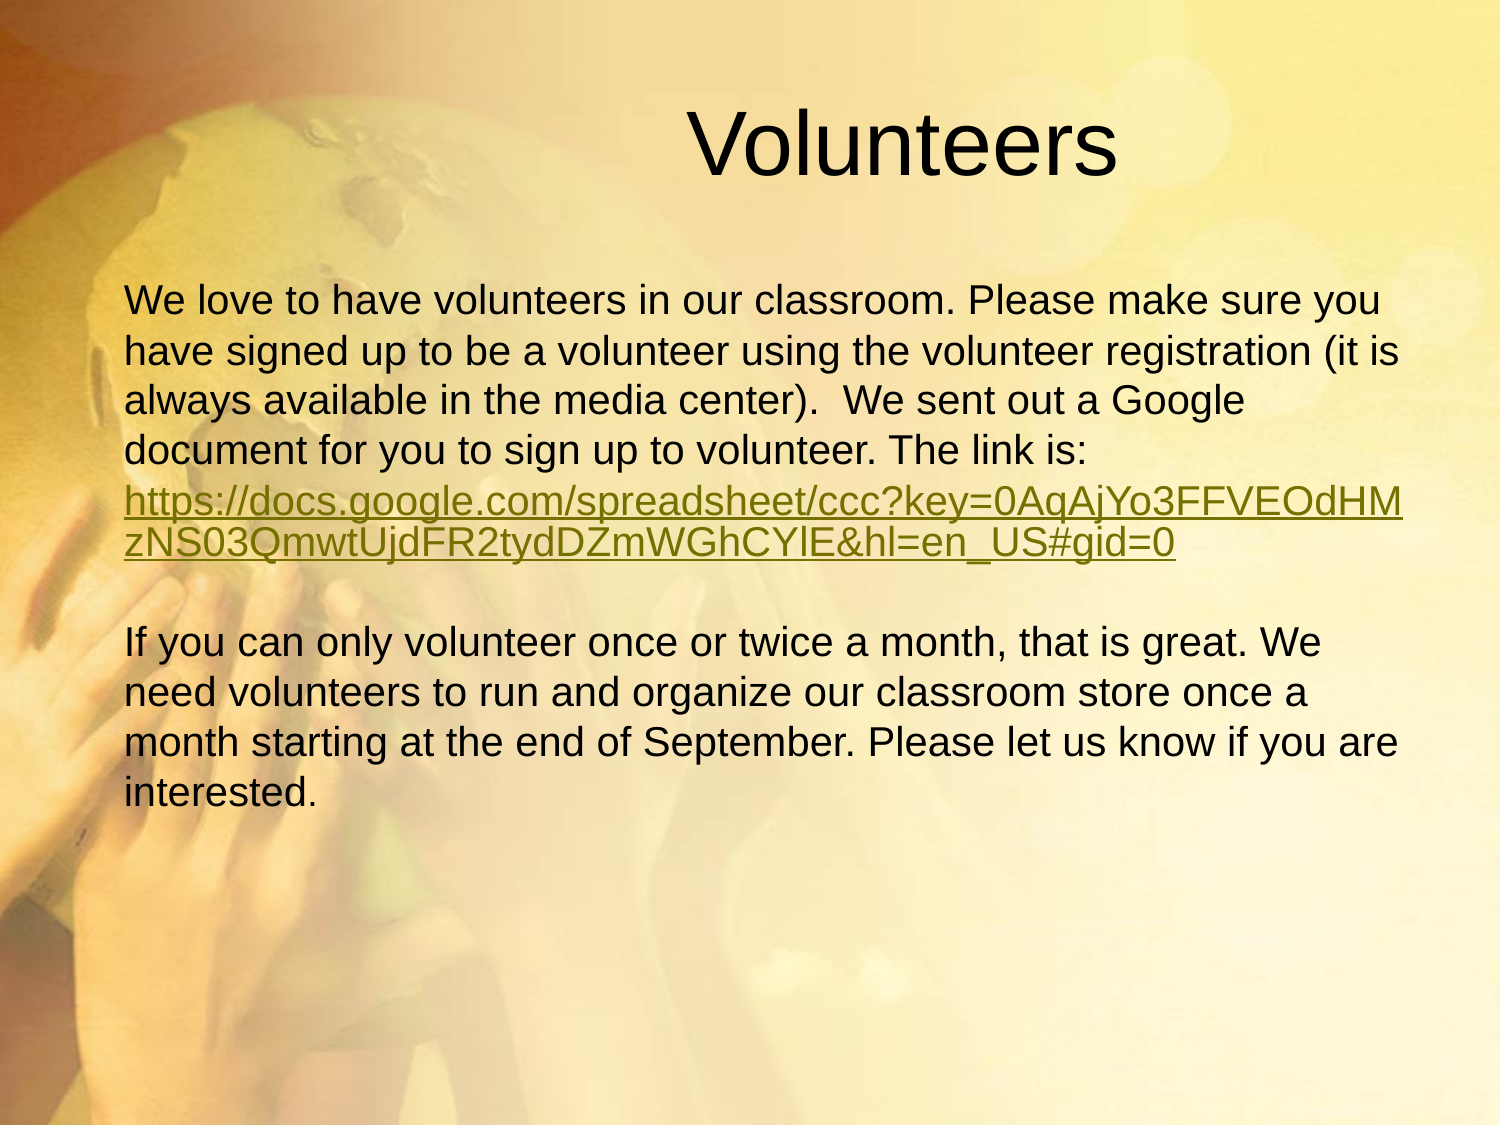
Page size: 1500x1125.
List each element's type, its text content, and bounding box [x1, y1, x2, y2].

text_box We love to have volunteers in our classroom. Please make sure you have signed up to be a volunteer using the volunteer registration (it is always available in the media center). We sent out a Google document for you to sign up to volunteer. The link is: https://docs.google.com/spreadsheet/ccc?key=0AqAjYo3FFVEOdHMzNS03QmwtUjdFR2tydDZmWGhCYlE&hl=en_US#gid=0 If you can only volunteer once or twice a month, that is great. We need volunteers to run and organize our classroom store once a month starting at the end of September. Please let us know if you are interested. [109, 265, 1429, 781]
picture [0, 0, 1500, 1125]
title Volunteers [340, 44, 1466, 233]
